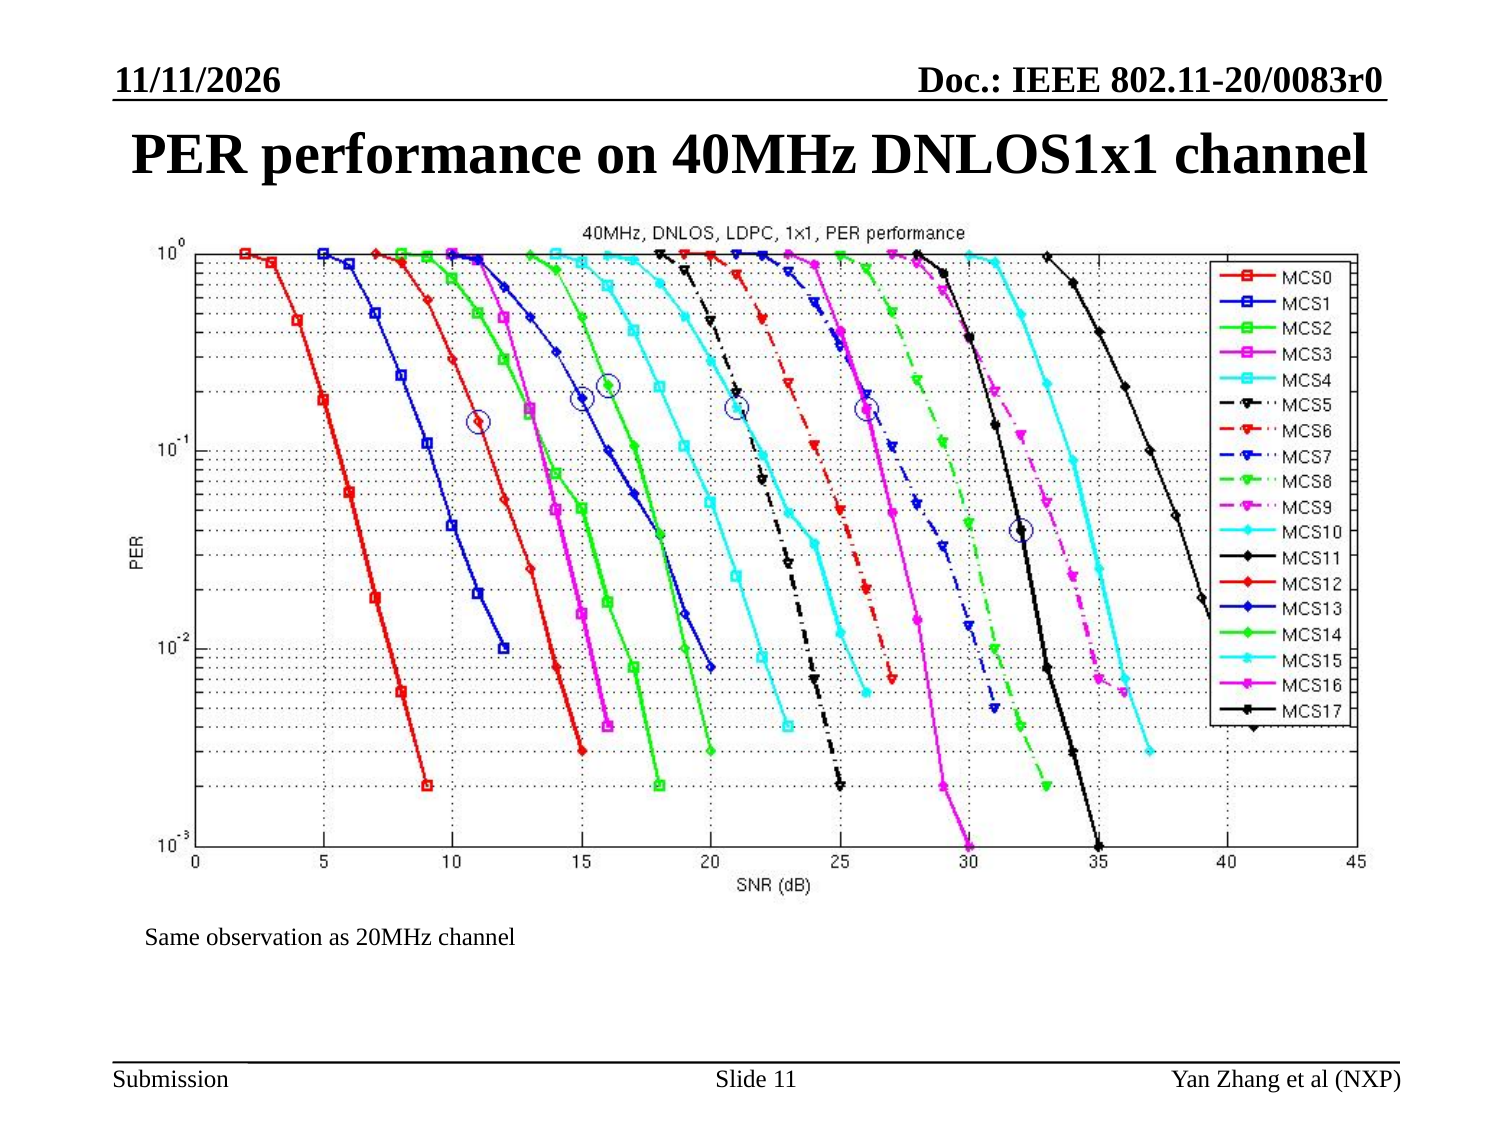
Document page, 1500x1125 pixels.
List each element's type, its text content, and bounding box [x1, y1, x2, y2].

slide_number Slide 11 [712, 1061, 800, 1093]
title PER performance on 40MHz DNLOS1x1 channel [112, 124, 1388, 176]
list Same observation as 20MHz channel [129, 934, 1405, 981]
picture [0, 199, 1500, 926]
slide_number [114, 54, 368, 101]
footer Yan Zhang et al (NXP) [1073, 1061, 1402, 1093]
